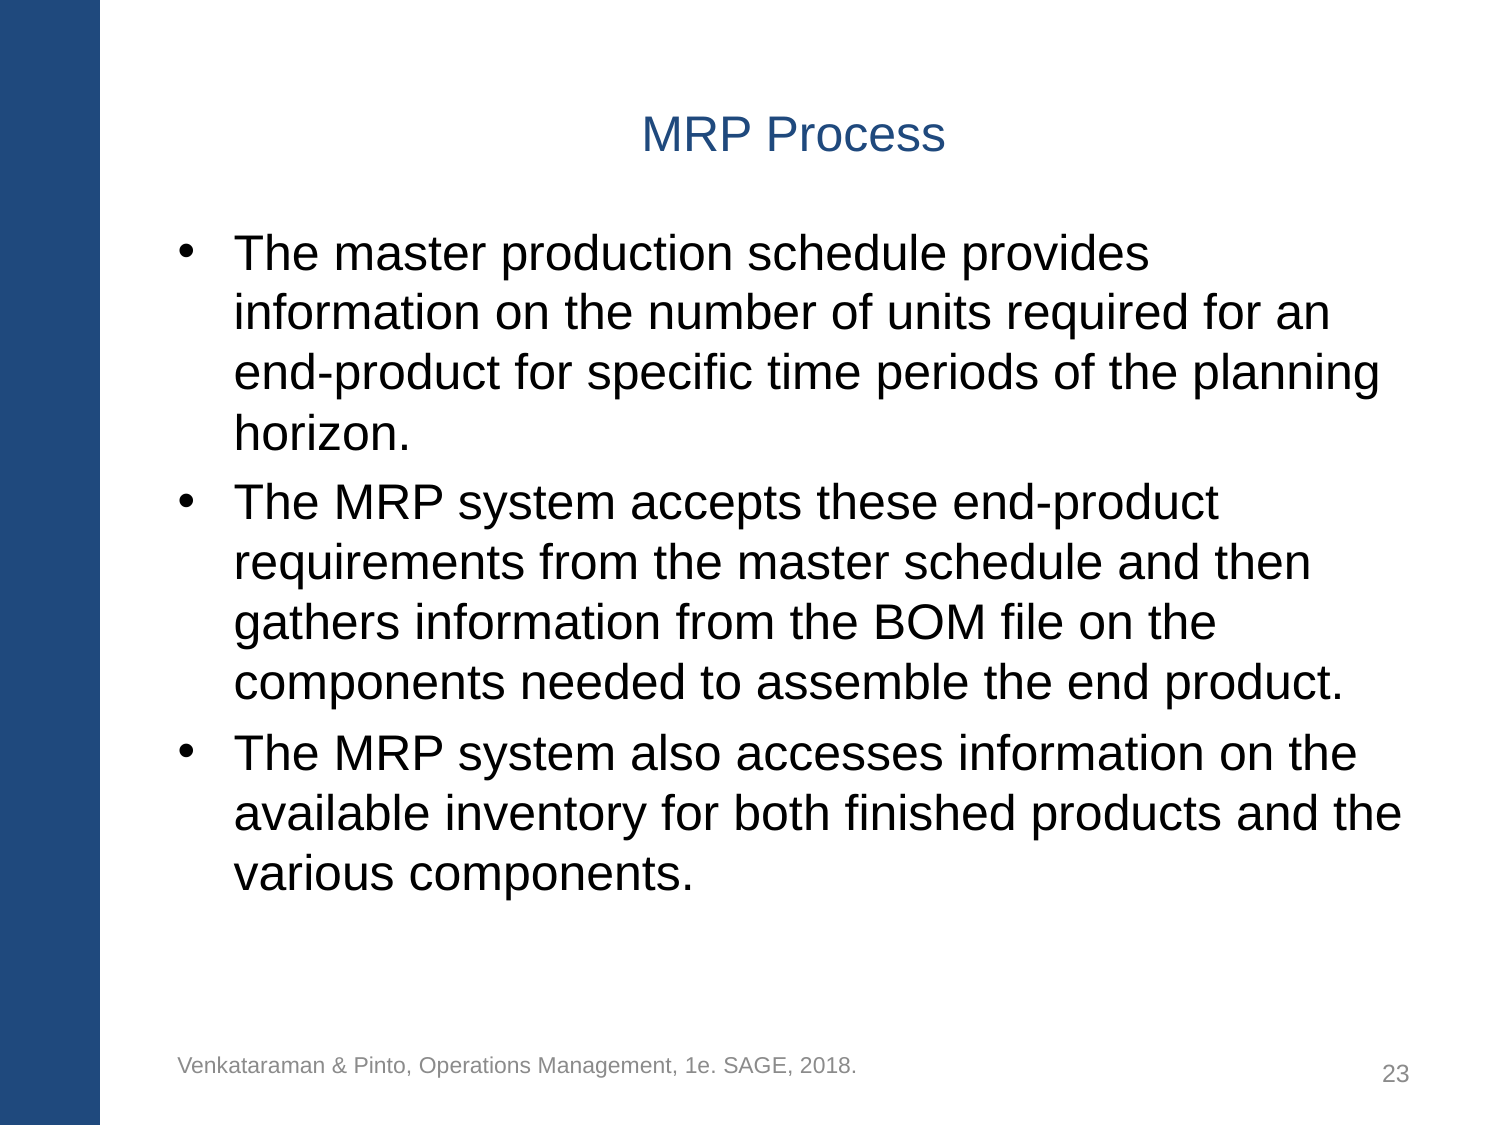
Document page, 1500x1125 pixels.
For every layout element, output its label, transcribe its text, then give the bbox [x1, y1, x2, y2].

list The master production schedule provides information on the number of units required for an end-product for specific time periods of the planning horizon. The MRP system accepts these end-product requirements from the master schedule and then gathers information from the BOM file on the components needed to assemble the end product. The MRP system also accesses information on the available inventory for both finished products and the various components. [162, 212, 1425, 1025]
footer Venkataraman & Pinto, Operations Management, 1e. SAGE, 2018. [162, 1042, 1313, 1103]
slide_number 23 [1350, 1042, 1425, 1103]
title MRP Process [162, 37, 1425, 212]
